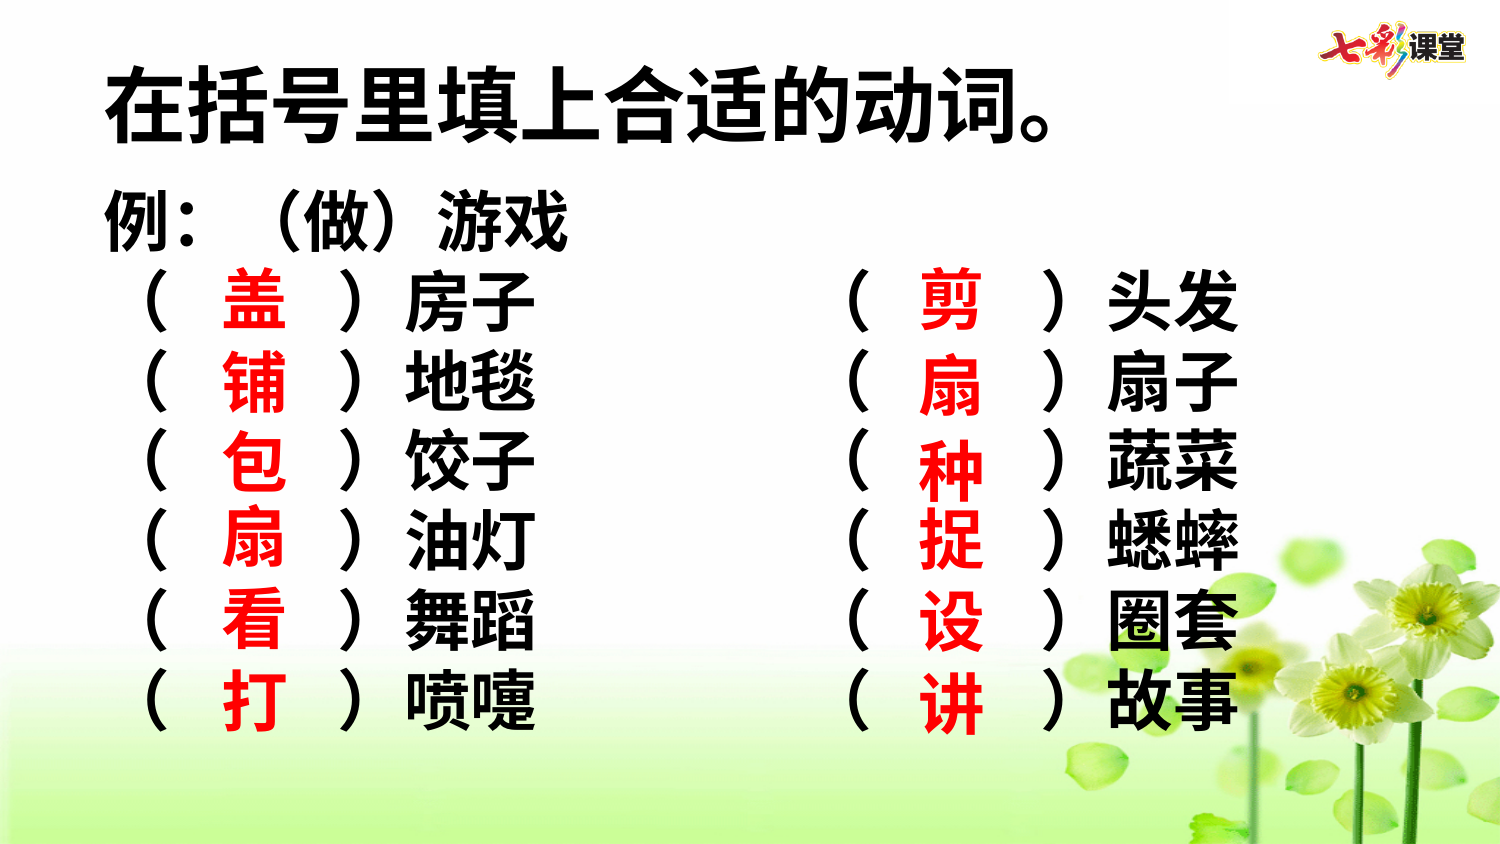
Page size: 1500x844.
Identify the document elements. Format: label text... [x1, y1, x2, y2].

text_box 扇 [903, 336, 1057, 422]
text_box 打 [206, 652, 361, 748]
text_box 盖 [206, 250, 475, 333]
text_box 捉 [903, 490, 1057, 572]
text_box 看 [206, 569, 361, 652]
text_box 种 [903, 422, 1058, 517]
text_box 铺 [206, 333, 475, 429]
text_box 设 [903, 572, 1058, 655]
text_box 包 [206, 412, 361, 487]
text_box 扇 [206, 487, 361, 569]
text_box 在括号里填上合适的动词。 [88, 45, 1046, 161]
picture [0, 0, 1500, 844]
text_box 例：（做）游戏 （ ）房子 （ ）头发 （ ）地毯 （ ）扇子 （ ）饺子 （ ）蔬菜 （ ）油灯 （ ）蟋蟀 （ ）舞蹈 （ ）圈套 （ ）喷嚏 （ ）故事 [88, 171, 1447, 747]
text_box 讲 [903, 655, 1058, 751]
text_box 剪 [903, 251, 1172, 346]
